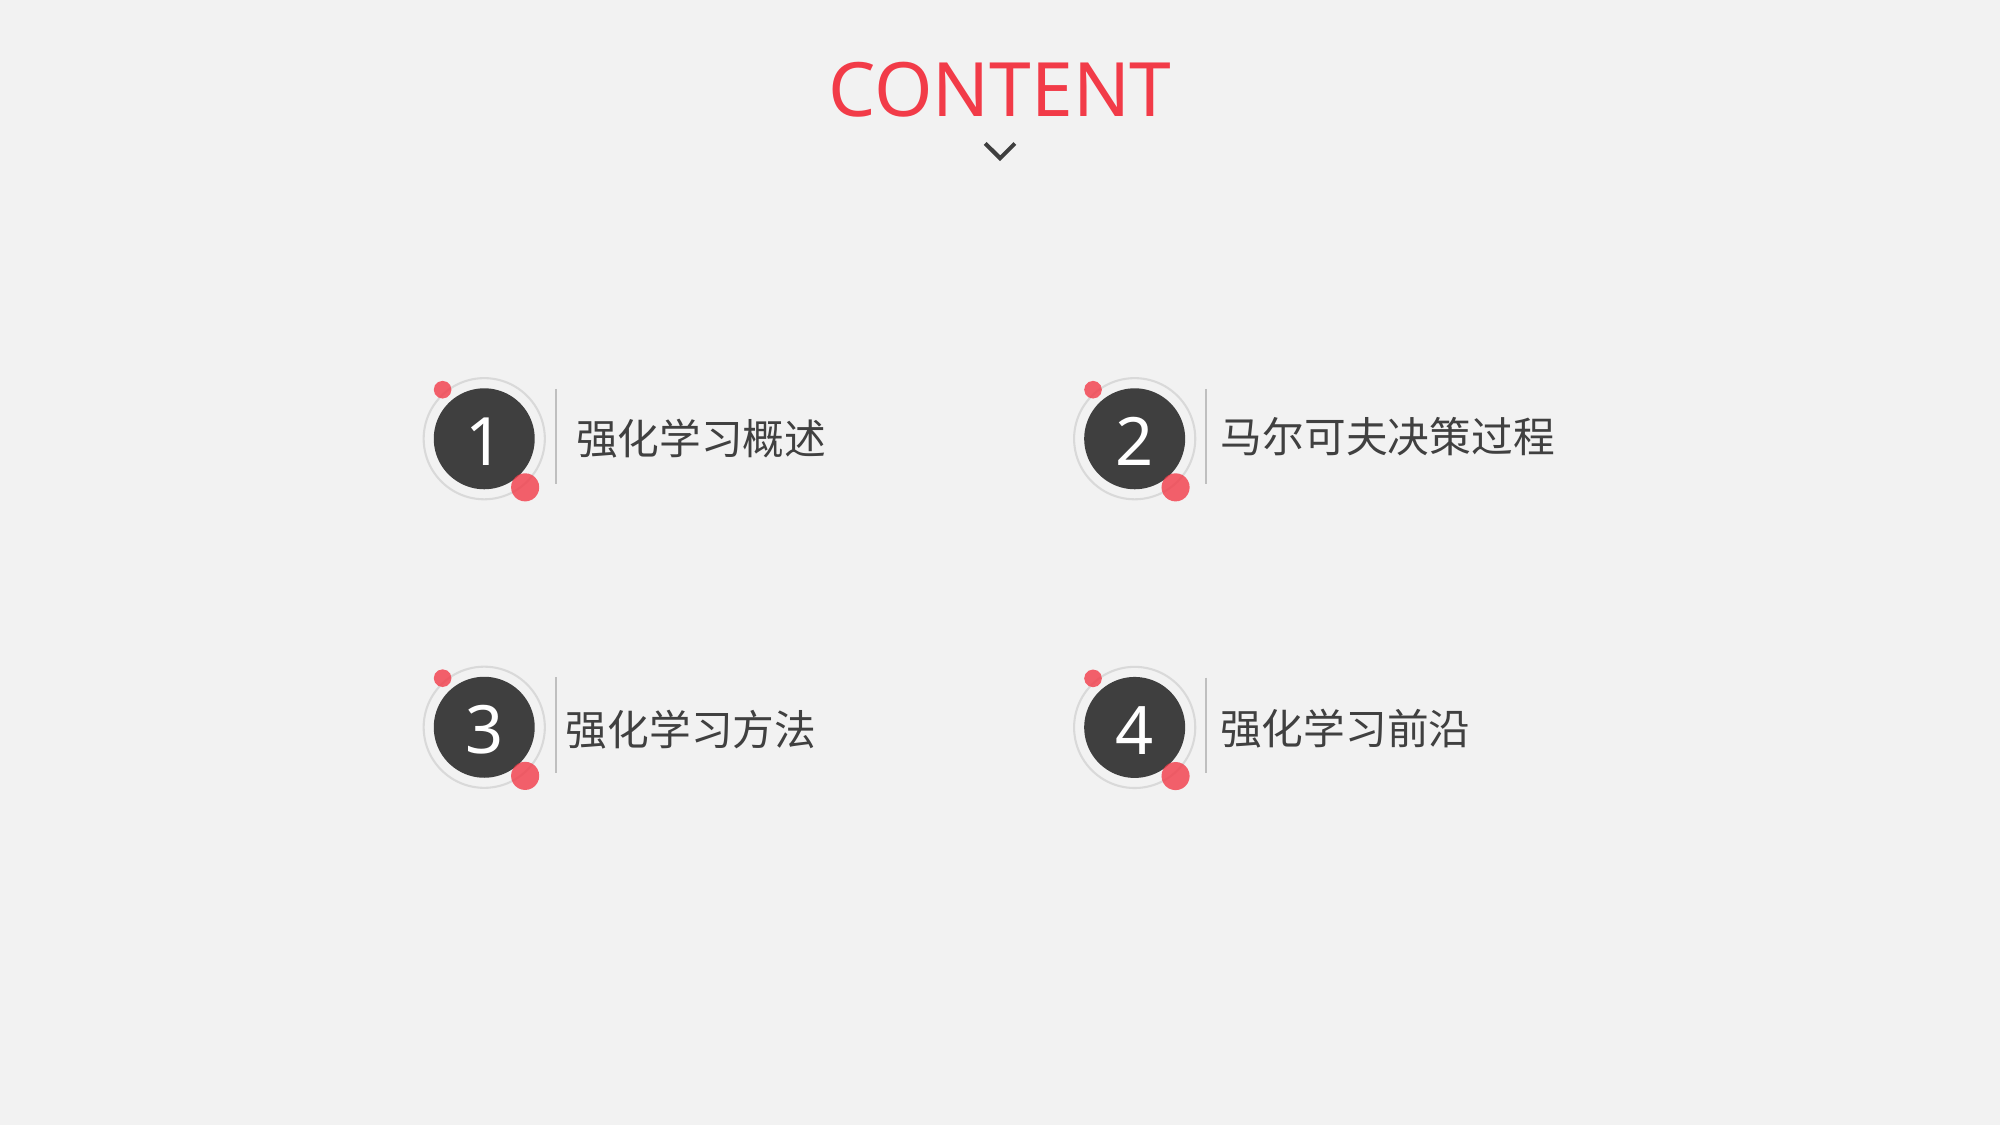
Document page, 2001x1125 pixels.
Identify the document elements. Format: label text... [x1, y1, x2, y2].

text_box CONTENT [785, 34, 1215, 139]
text_box [982, 140, 1018, 163]
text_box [1074, 666, 1636, 791]
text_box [1074, 378, 1771, 502]
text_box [423, 666, 984, 790]
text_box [423, 378, 932, 502]
